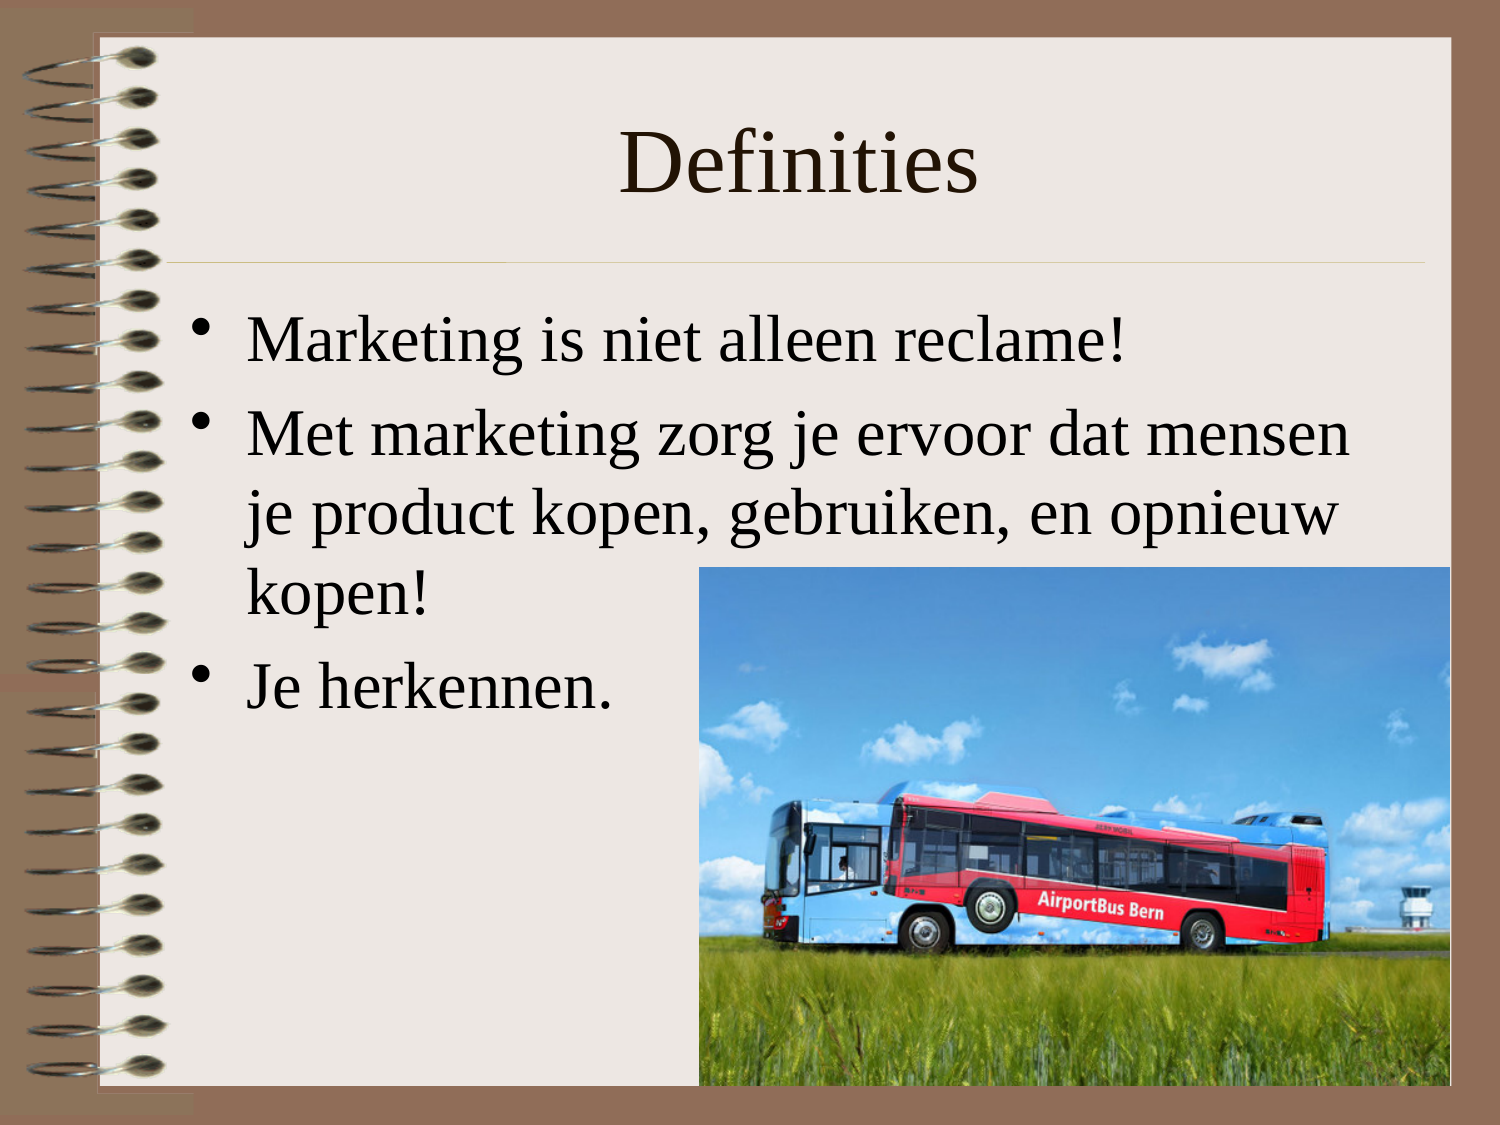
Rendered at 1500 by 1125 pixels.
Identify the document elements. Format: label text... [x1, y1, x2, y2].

picture [0, 692, 194, 1115]
list Marketing is niet alleen reclame! Met marketing zorg je ervoor dat mensen je product kopen, gebruiken, en opnieuw kopen! Je herkennen. [174, 287, 1425, 1025]
picture [0, 8, 194, 674]
picture [699, 566, 1451, 1087]
title Definities [174, 62, 1425, 250]
